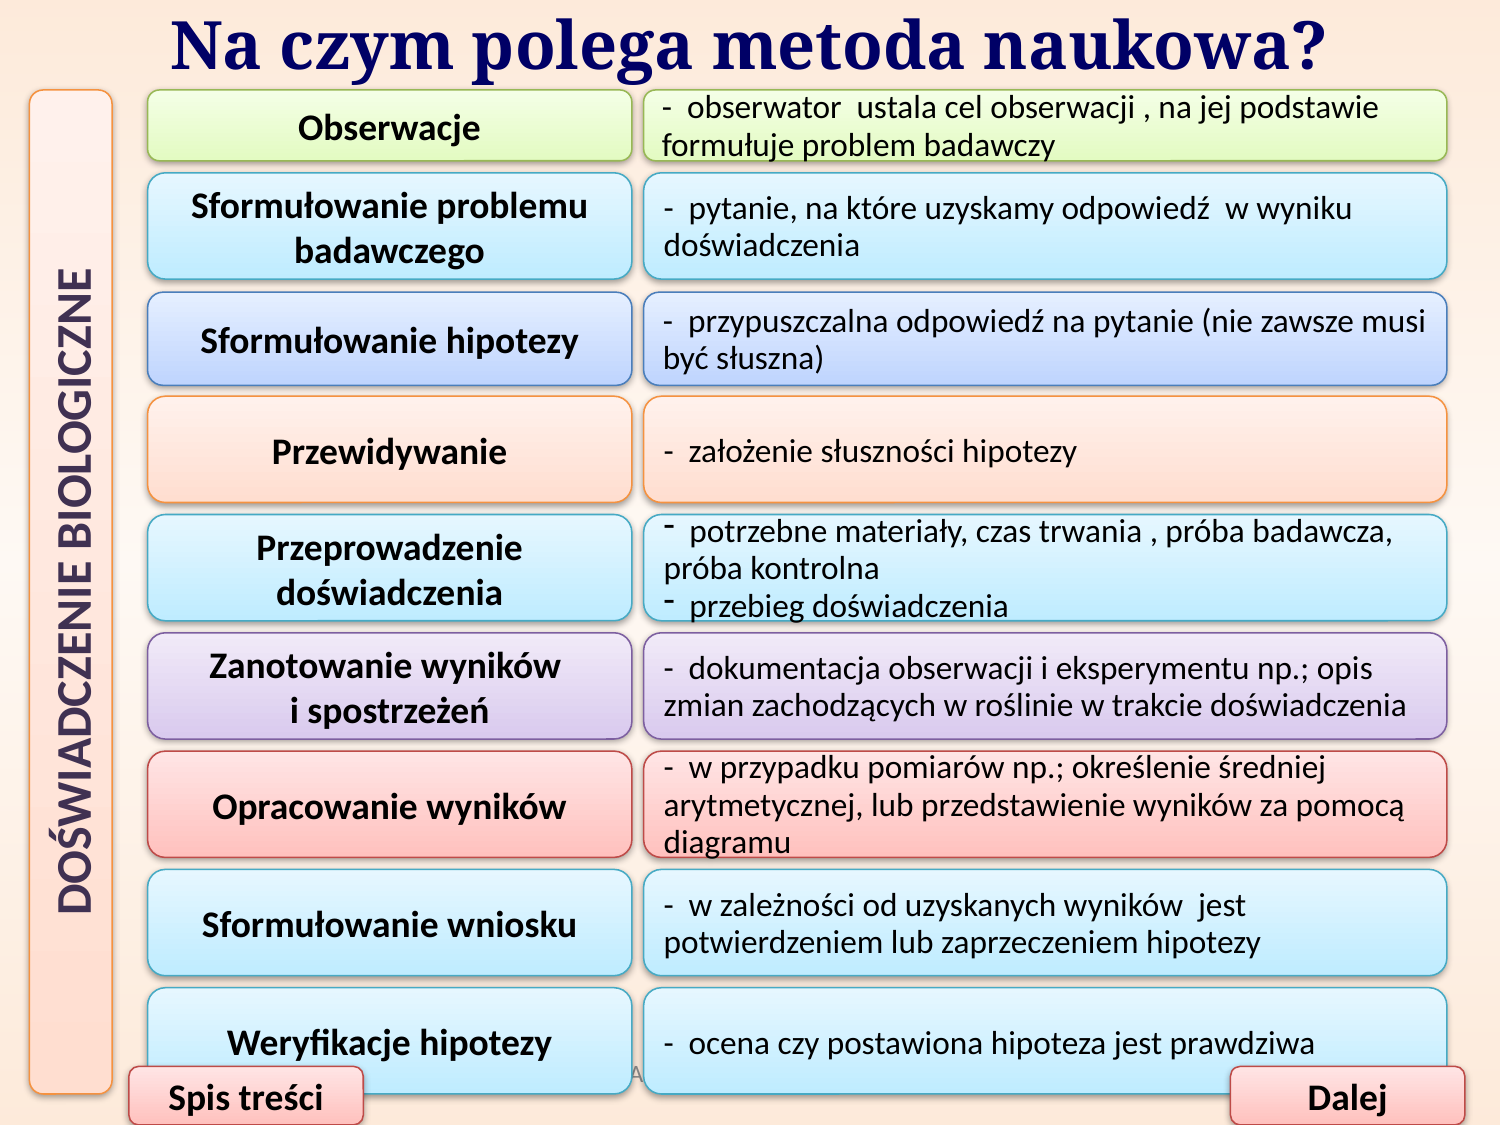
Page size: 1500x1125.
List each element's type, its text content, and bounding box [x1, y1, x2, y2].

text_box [147, 869, 1448, 976]
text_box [147, 987, 1448, 1095]
text_box DOŚWIADCZENIE BIOLOGICZNE [28, 89, 113, 1095]
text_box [147, 750, 1448, 858]
text_box Dalej [1229, 1065, 1466, 1125]
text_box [147, 89, 1448, 162]
text_box Spis treści [128, 1065, 365, 1125]
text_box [147, 291, 1448, 386]
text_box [147, 514, 1448, 621]
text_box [147, 395, 1448, 503]
text_box Na czym polega metoda naukowa? [64, 0, 1436, 91]
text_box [147, 172, 1448, 280]
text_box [147, 632, 1448, 740]
